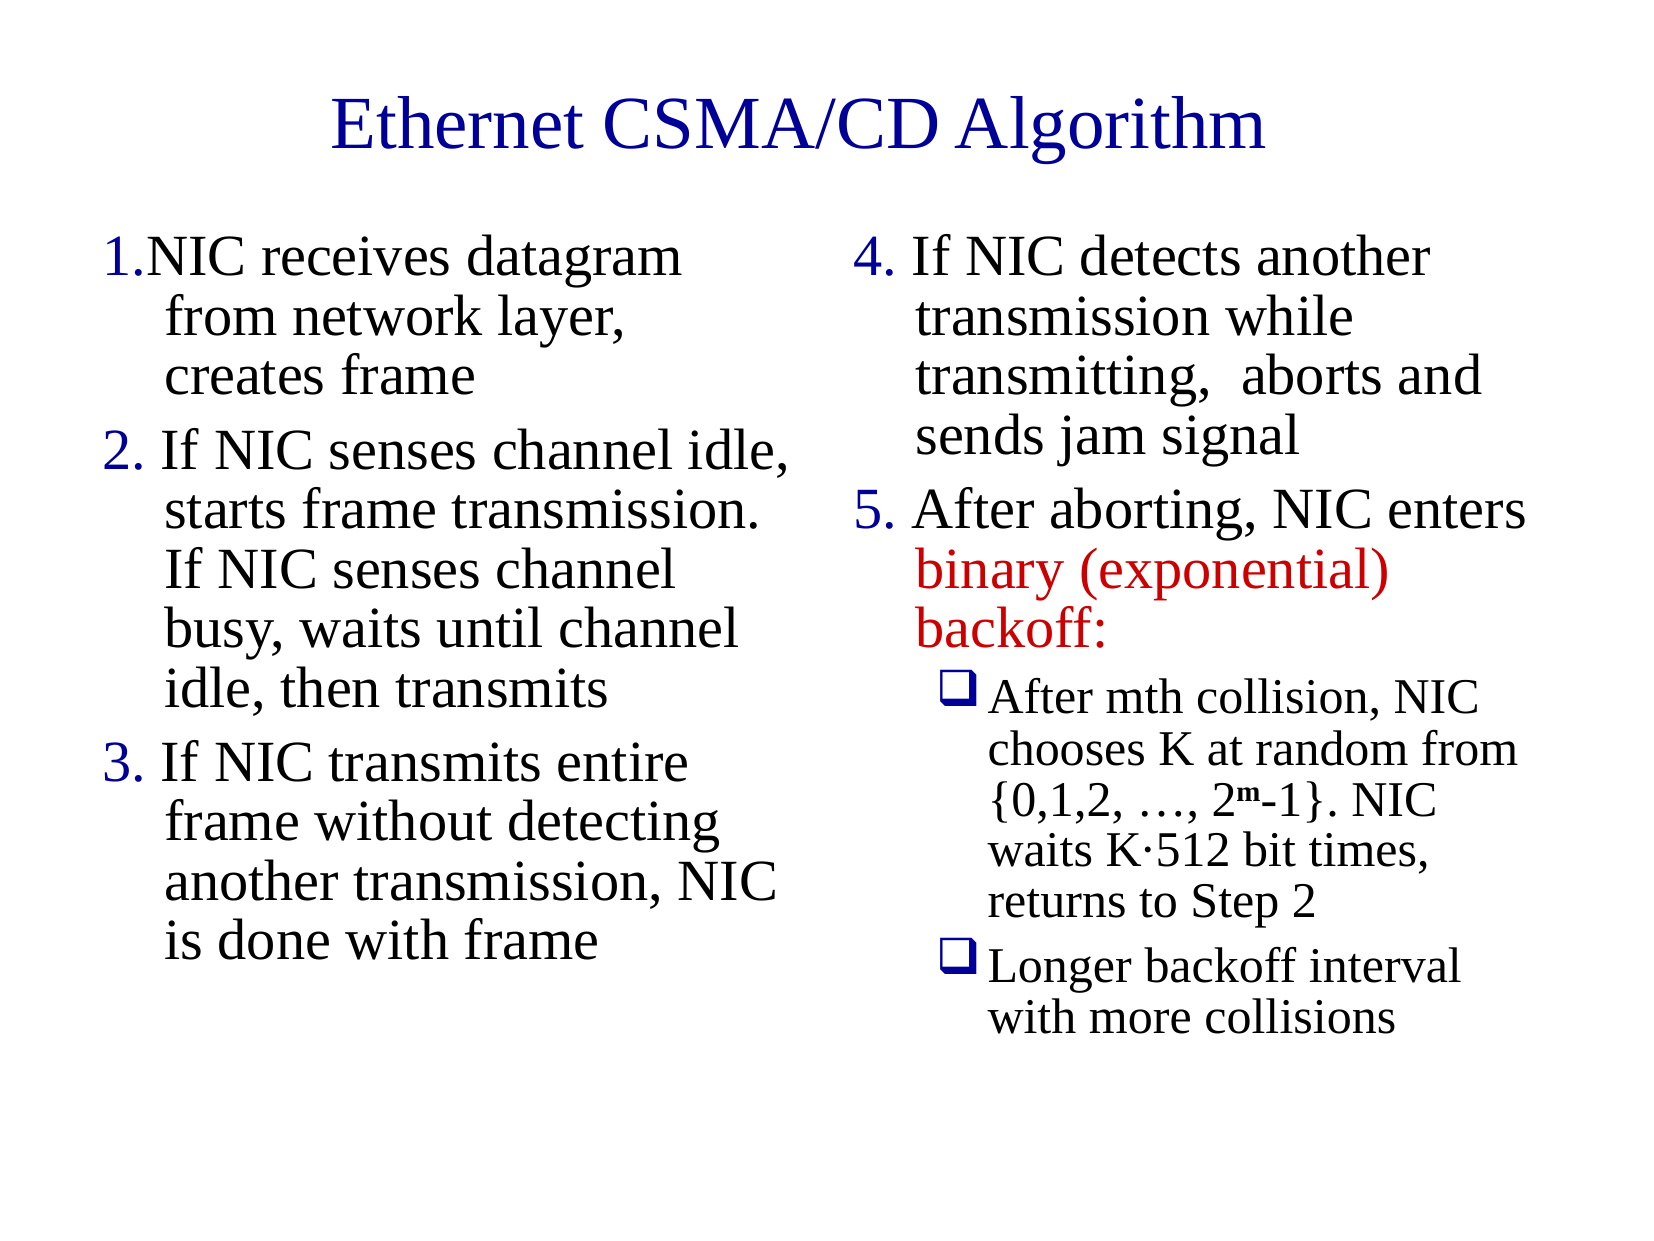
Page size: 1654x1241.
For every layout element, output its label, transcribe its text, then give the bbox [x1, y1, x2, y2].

text_box 1.NIC receives datagram from network layer, creates frame 2. If NIC senses channel idle, starts frame transmission. If NIC senses channel busy, waits until channel idle, then transmits 3. If NIC transmits entire frame without detecting another transmission, NIC is done with frame [85, 219, 817, 1112]
text_box 4. If NIC detects another transmission while transmitting, aborts and sends jam signal 5. After aborting, NIC enters binary (exponential) backoff: After mth collision, NIC chooses K at random from {0,1,2, …, 2m-1}. NIC waits K·512 bit times, returns to Step 2 Longer backoff interval with more collisions [836, 220, 1554, 1158]
text_box Ethernet CSMA/CD Algorithm [96, 15, 1502, 222]
